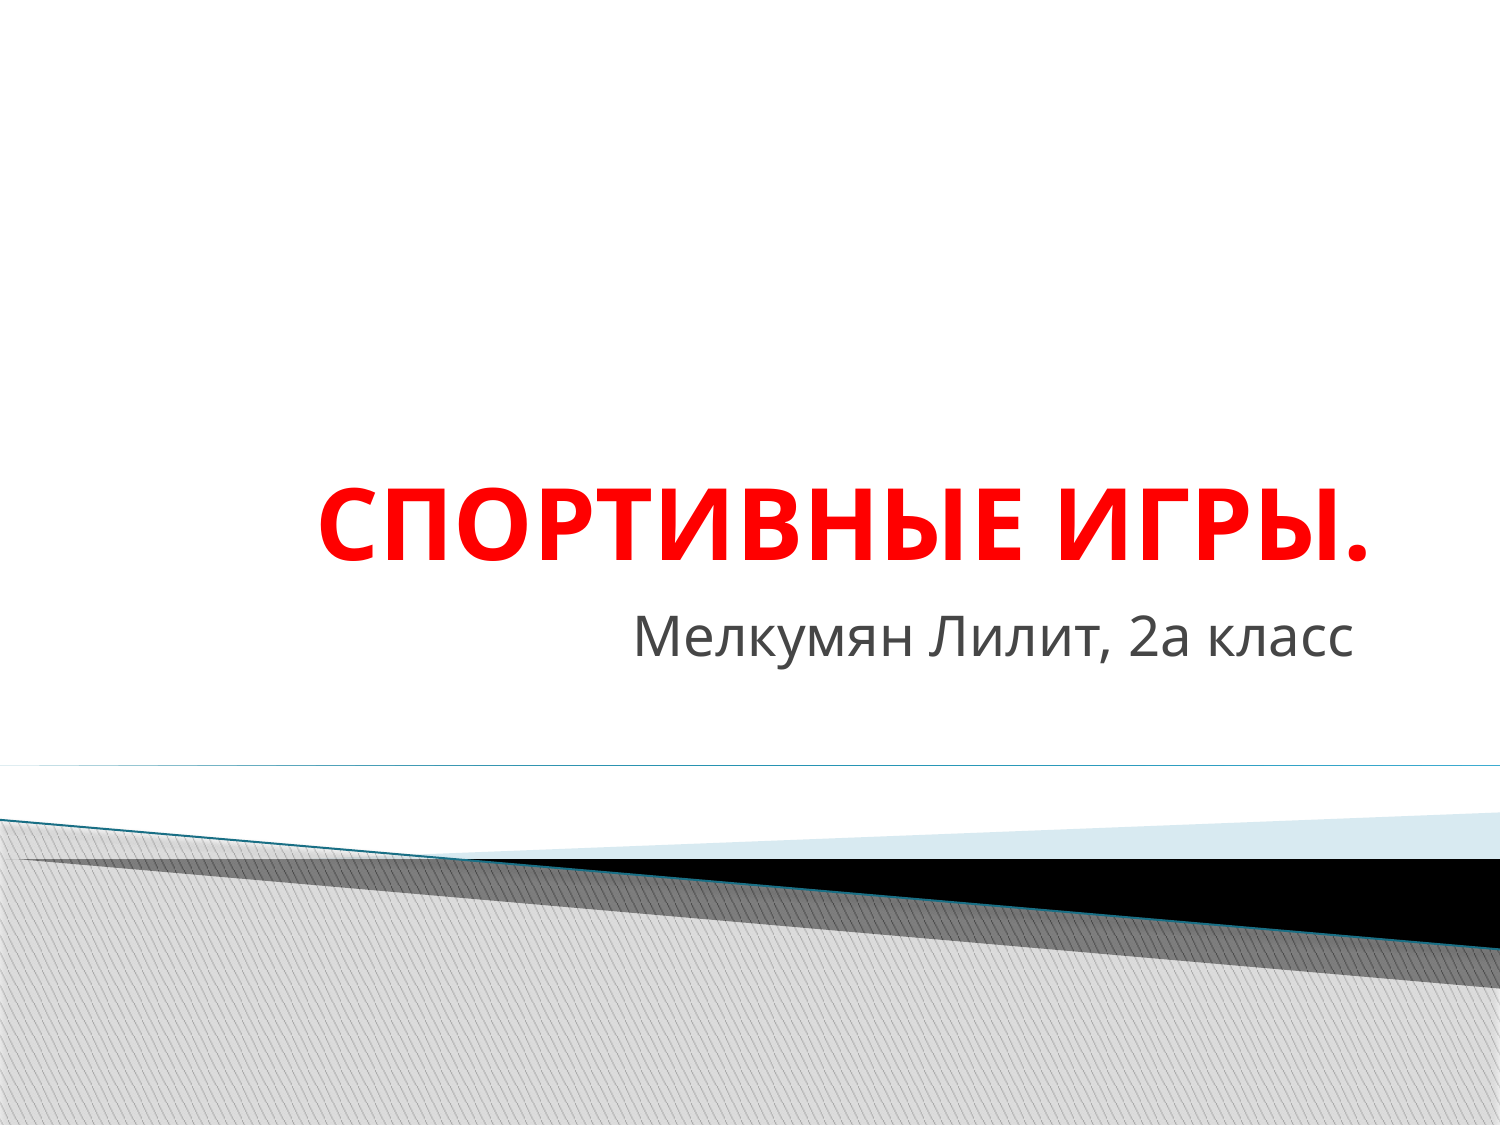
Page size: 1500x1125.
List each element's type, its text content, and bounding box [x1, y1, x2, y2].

title СПОРТИВНЫЕ ИГРЫ. [112, 287, 1388, 588]
subtitle Мелкумян Лилит, 2а класс [112, 592, 1388, 790]
picture [5, 859, 1500, 989]
